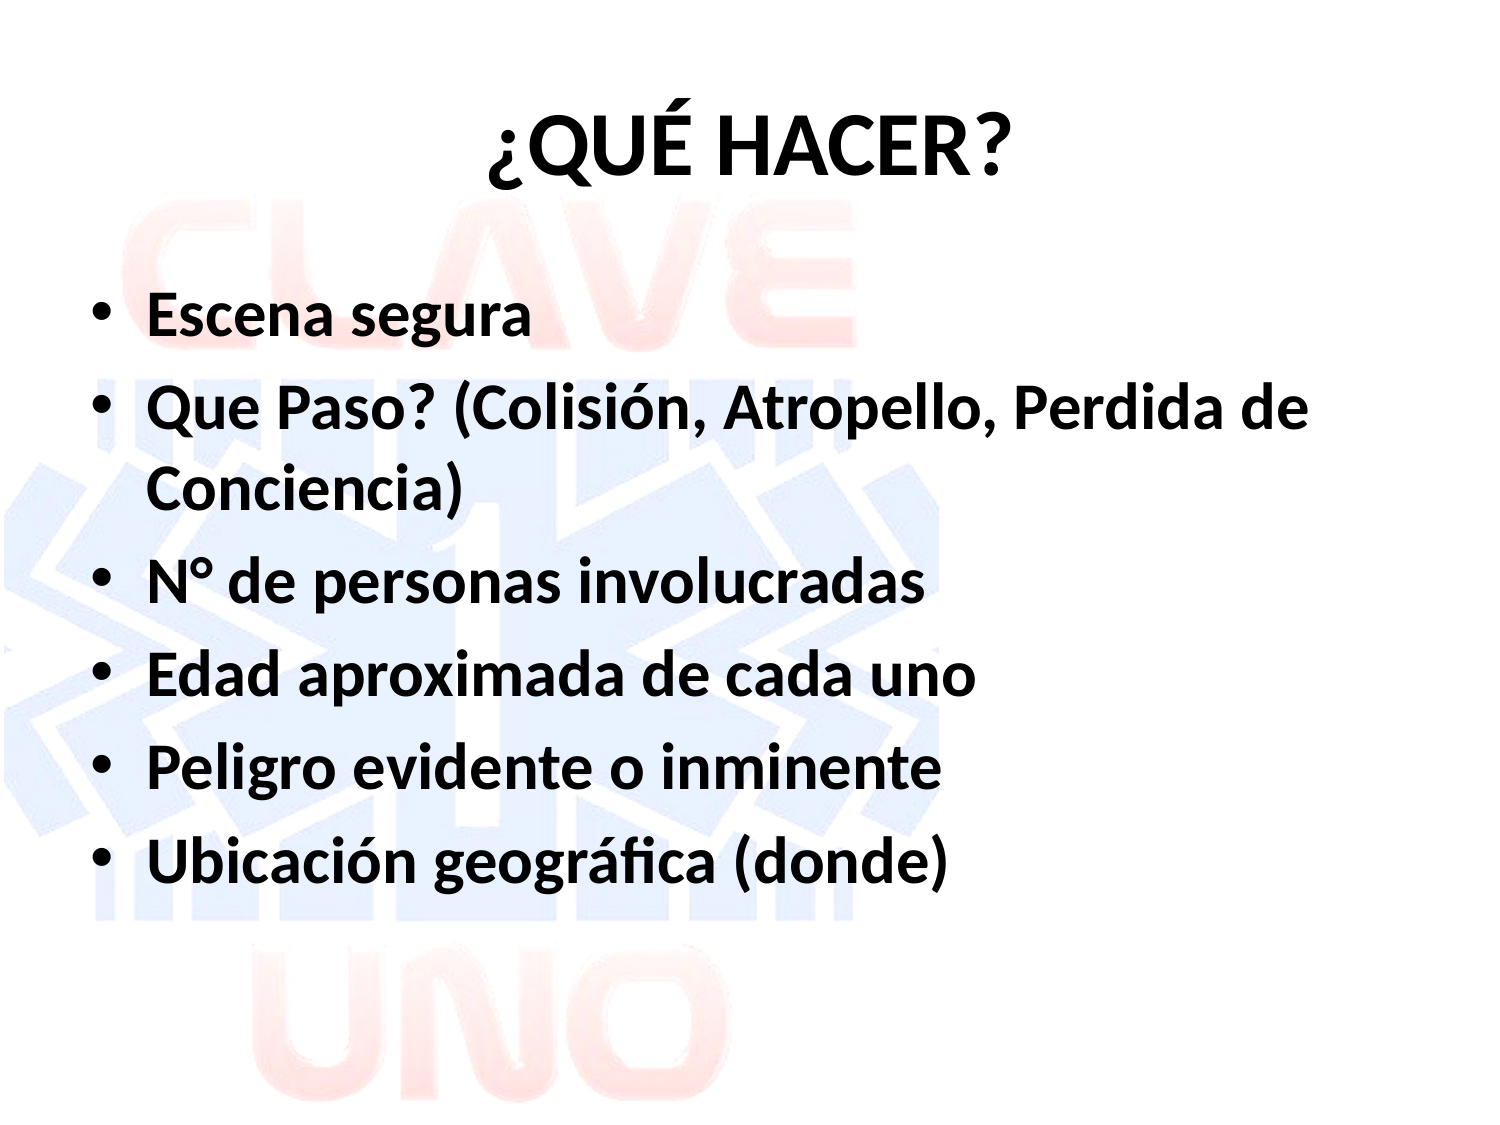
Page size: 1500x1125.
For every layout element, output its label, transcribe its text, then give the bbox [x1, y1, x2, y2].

list Escena segura Que Paso? (Colisión, Atropello, Perdida de Conciencia) N° de personas involucradas Edad aproximada de cada uno Peligro evidente o inminente Ubicación geográfica (donde) [944, 262, 1425, 1005]
title ¿QUÉ HACER? [75, 45, 1425, 233]
picture [3, 184, 940, 1121]
